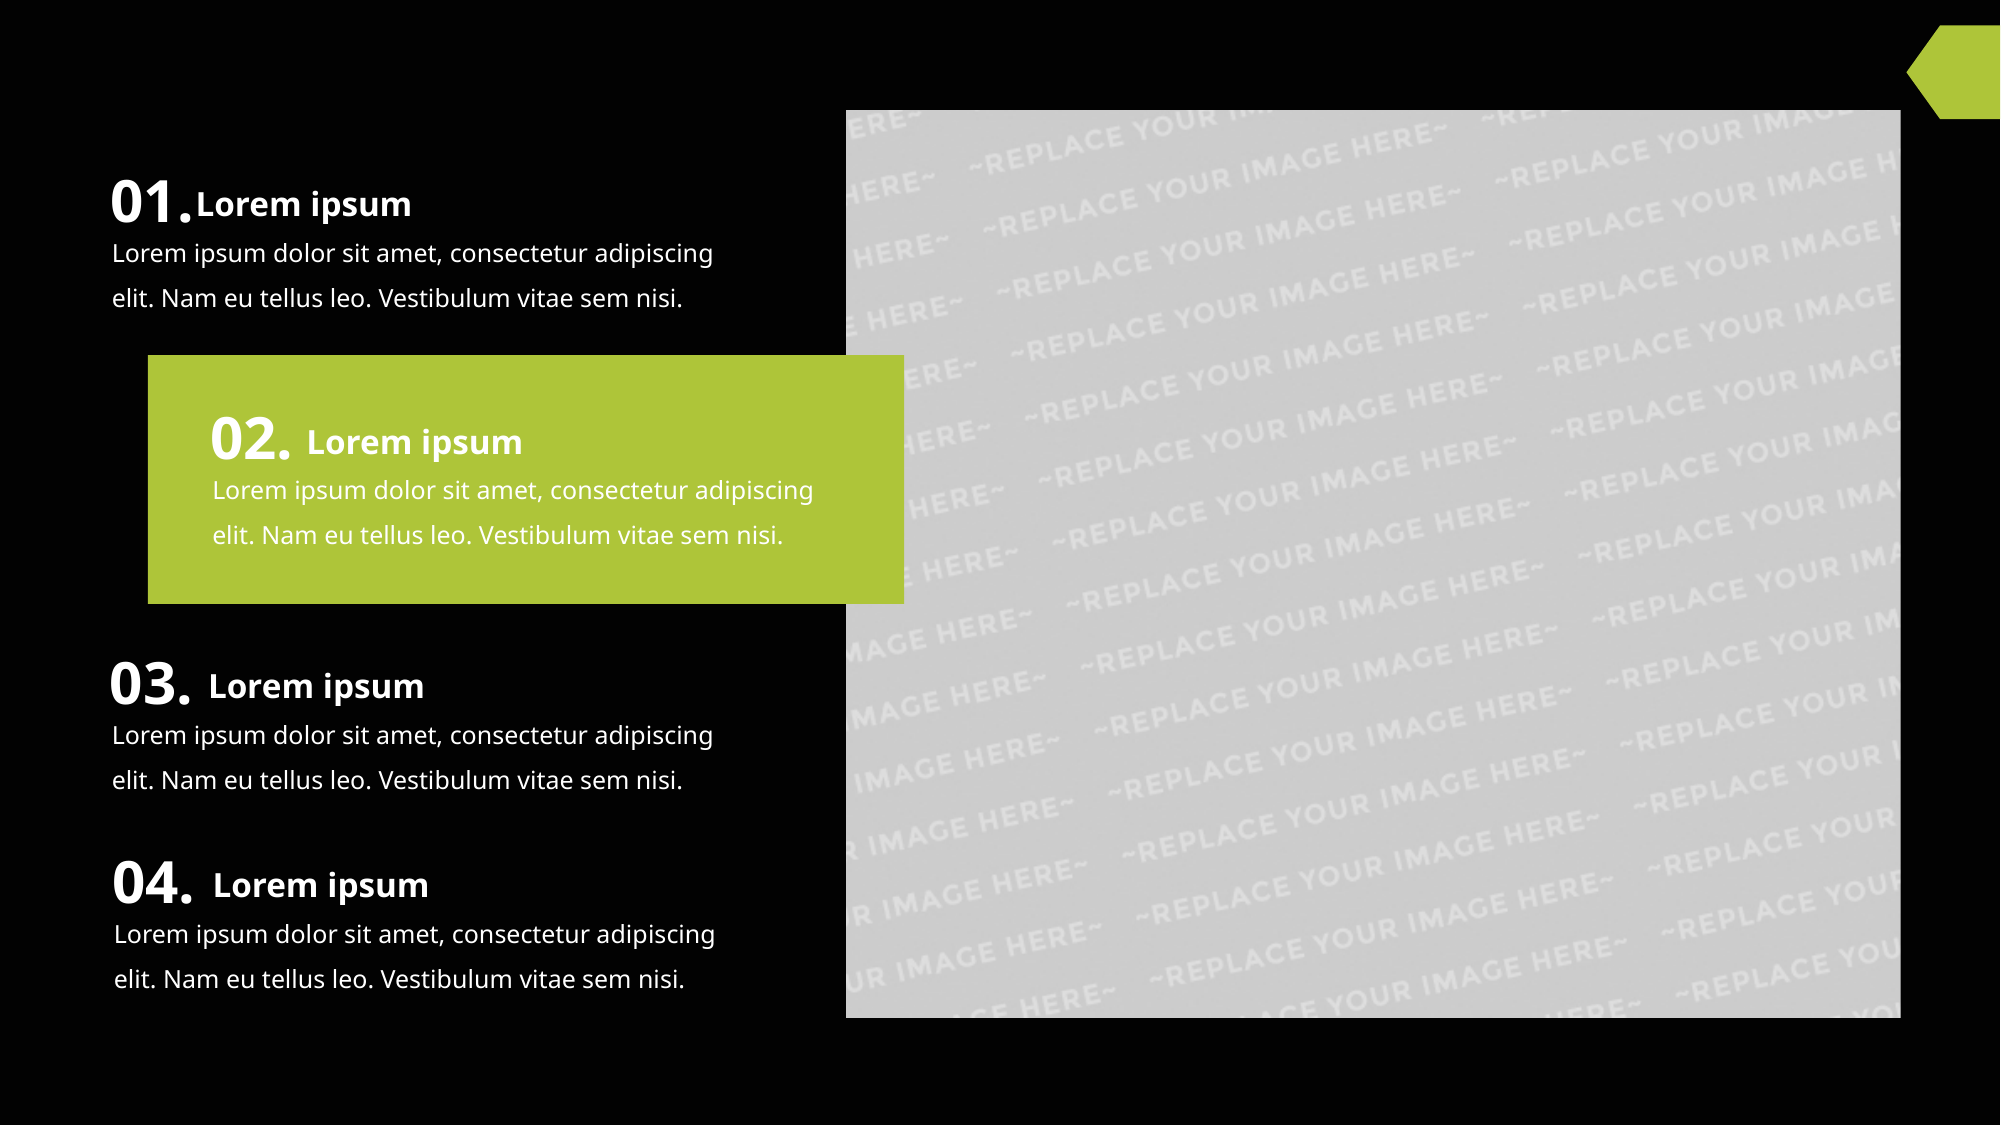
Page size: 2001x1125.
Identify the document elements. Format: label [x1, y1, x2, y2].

text_box [97, 802, 759, 996]
picture [846, 110, 1901, 1018]
text_box [147, 355, 905, 604]
text_box [94, 603, 757, 797]
text_box [95, 121, 757, 315]
